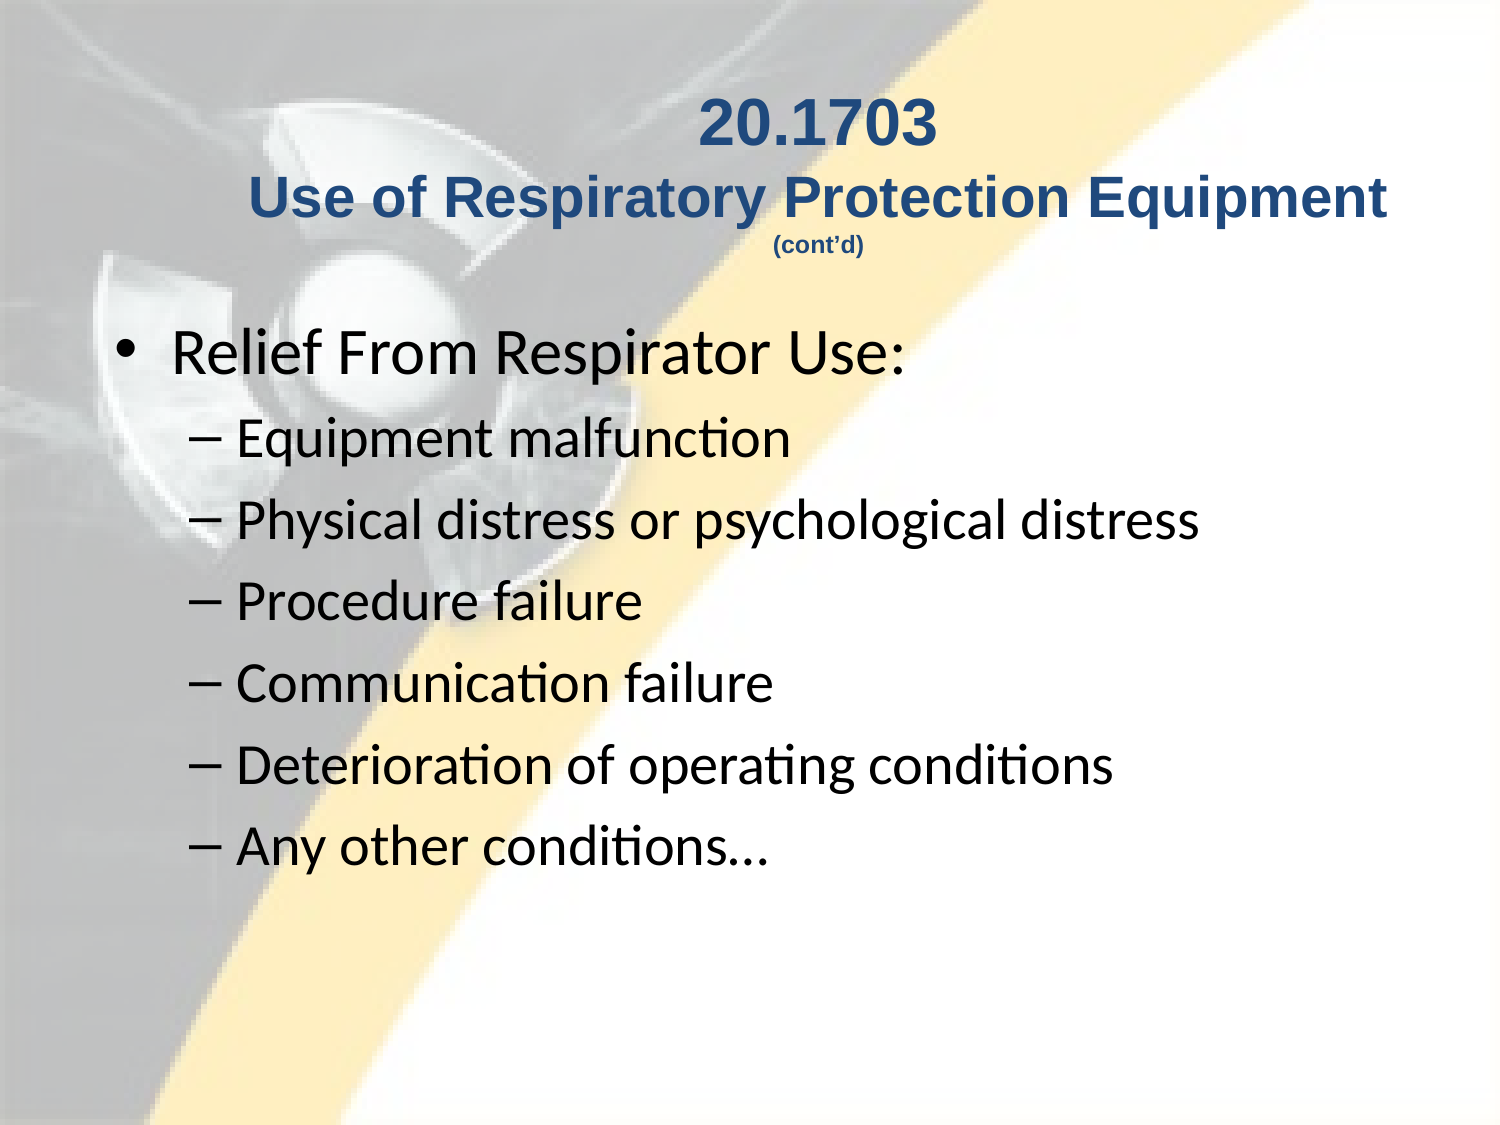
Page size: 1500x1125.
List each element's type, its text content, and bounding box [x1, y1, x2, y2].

list Relief From Respirator Use: Equipment malfunction Physical distress or psychological distress Procedure failure Communication failure Deterioration of operating conditions Any other conditions… [99, 299, 1375, 975]
text_box 20.1703 Use of Respiratory Protection Equipment (cont’d) [212, 75, 1425, 263]
